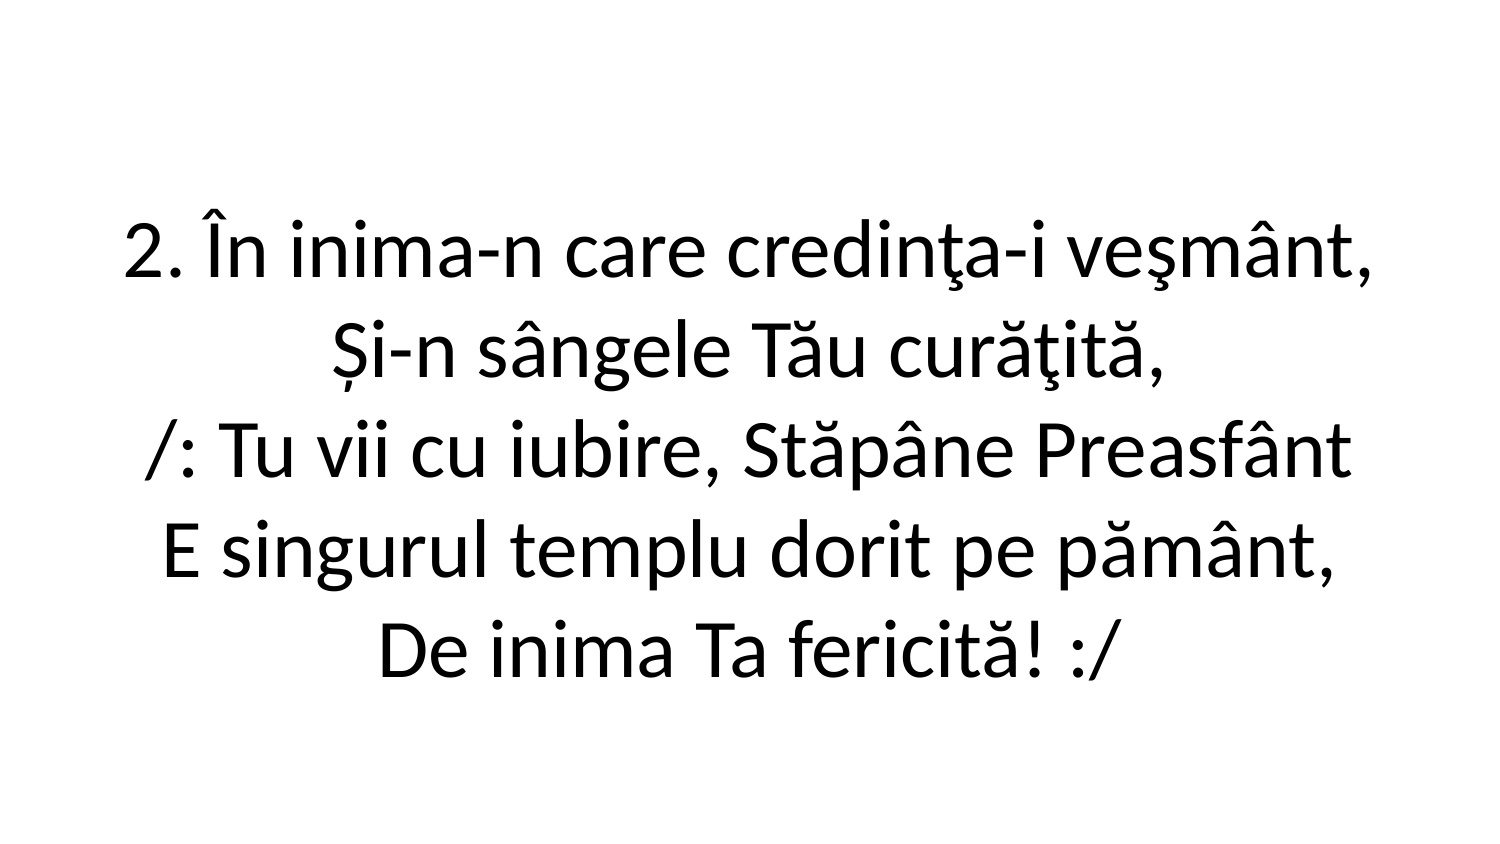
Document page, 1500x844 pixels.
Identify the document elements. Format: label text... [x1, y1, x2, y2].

text_box 2. În inima-n care credinţa-i veşmânt, Și-n sângele Tău curăţită, /: Tu vii cu iubire, Stăpâne Preasfânt E singurul templu dorit pe pământ, De inima Ta fericită! :/ [108, 142, 1392, 702]
